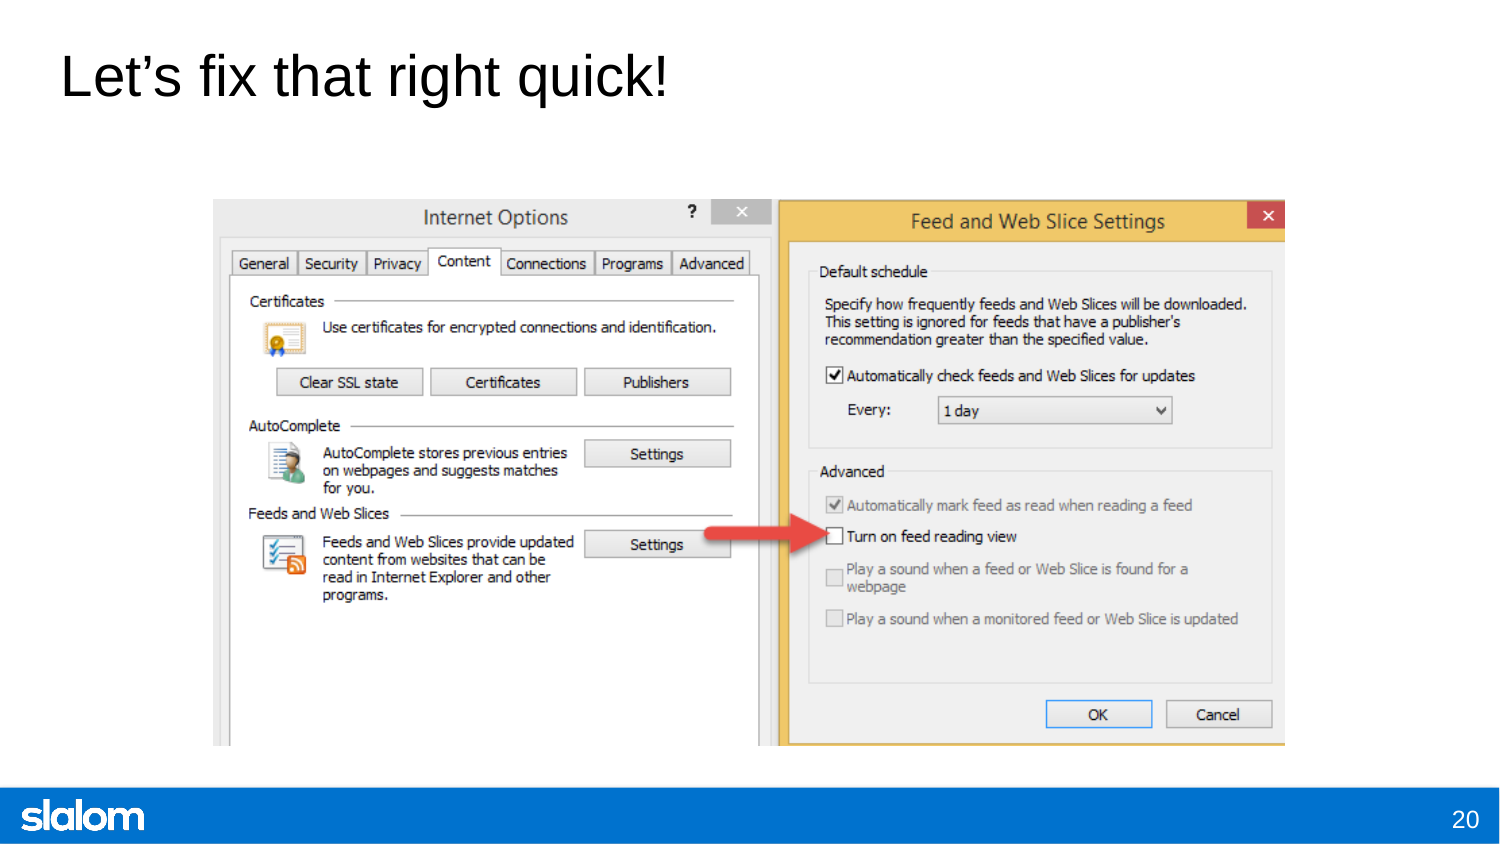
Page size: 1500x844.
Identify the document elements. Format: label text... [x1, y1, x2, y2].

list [213, 199, 1285, 747]
slide_number 20 [1144, 806, 1495, 831]
title Let’s fix that right quick! [38, 34, 1463, 118]
picture [21, 799, 144, 831]
